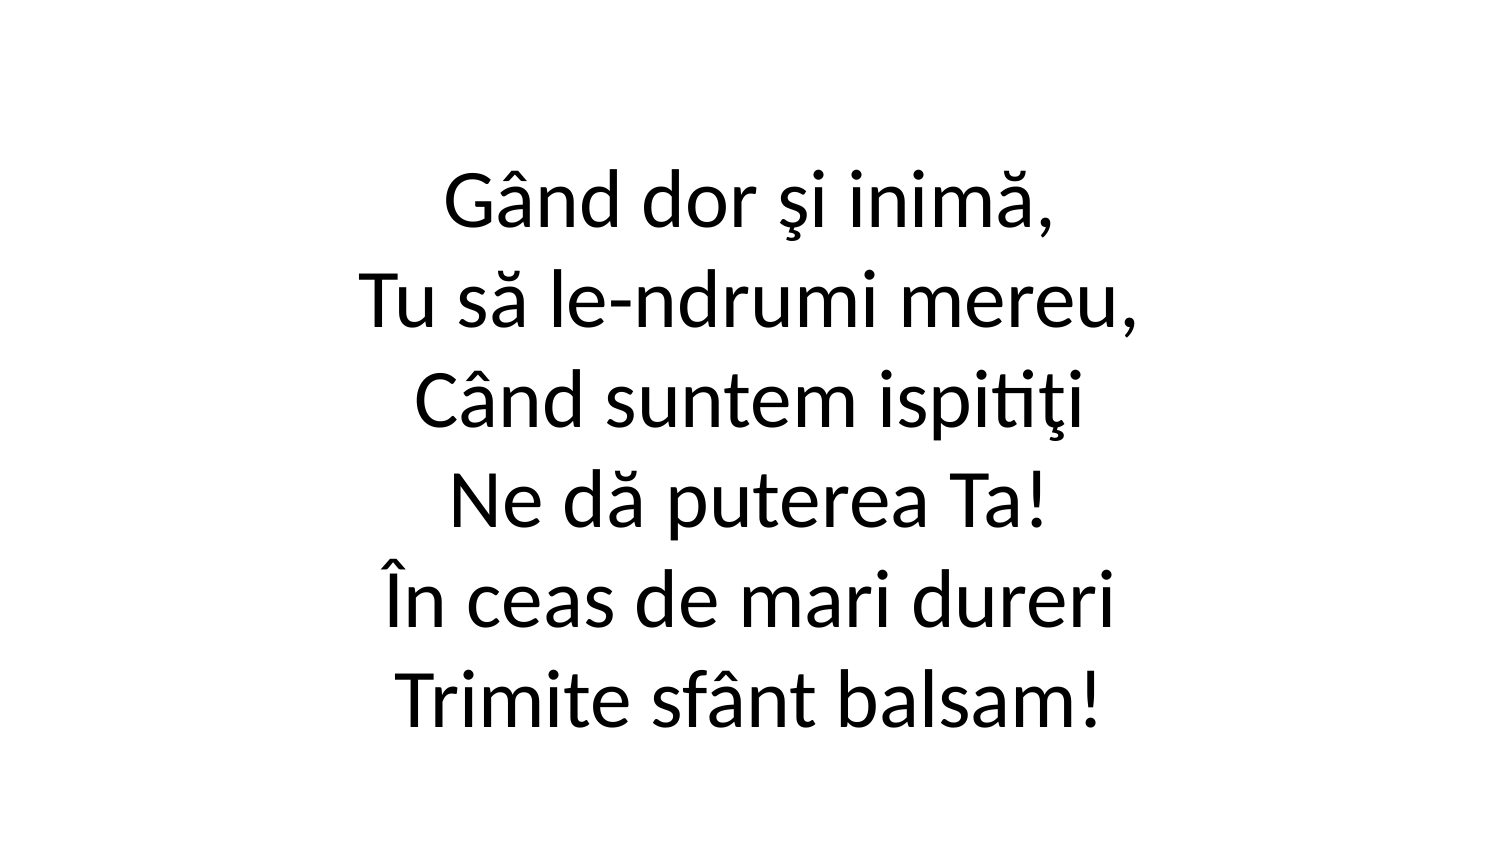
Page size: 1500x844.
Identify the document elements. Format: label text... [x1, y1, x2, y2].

text_box Gând dor şi inimă, Tu să le-ndrumi mereu, Când suntem ispitiţi Ne dă puterea Ta! În ceas de mari dureri Trimite sfânt balsam! [344, 92, 1156, 752]
